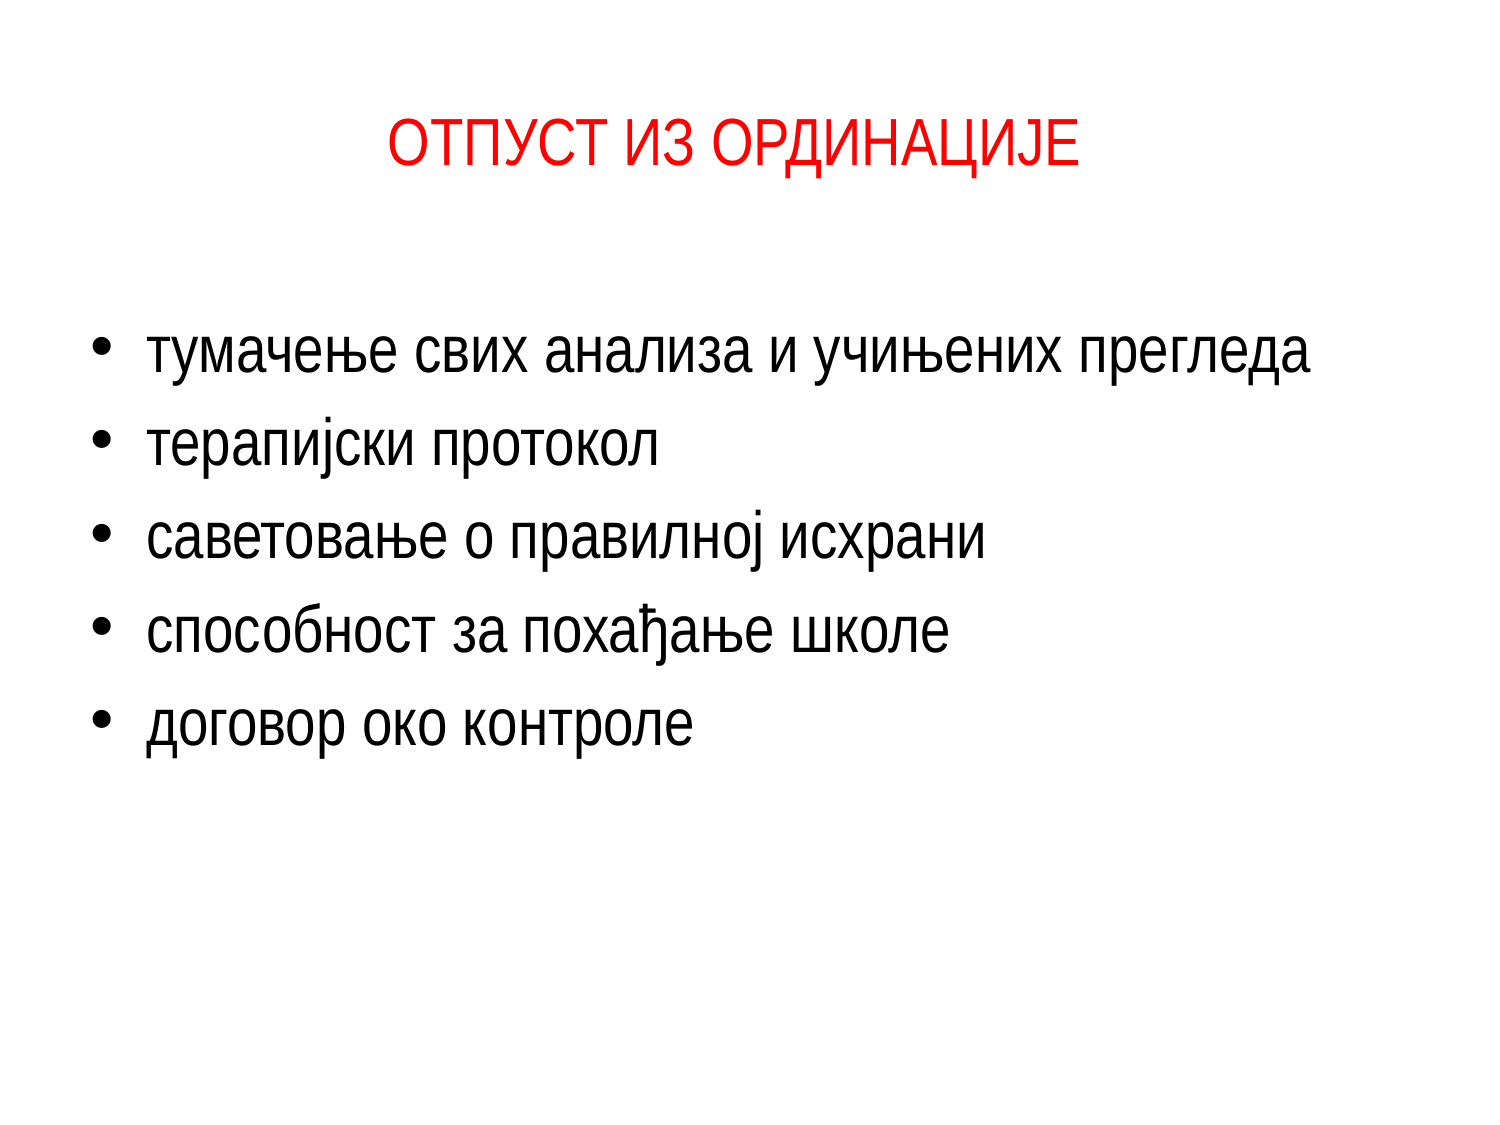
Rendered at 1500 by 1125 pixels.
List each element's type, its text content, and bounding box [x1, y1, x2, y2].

list тумачење свих анализа и учињених прегледа терапијски протокол саветовање о правилној исхрани способност за похађање школе договор око контроле [75, 297, 1425, 953]
title ОТПУСТ ИЗ ОРДИНАЦИЈЕ [75, 45, 1425, 233]
